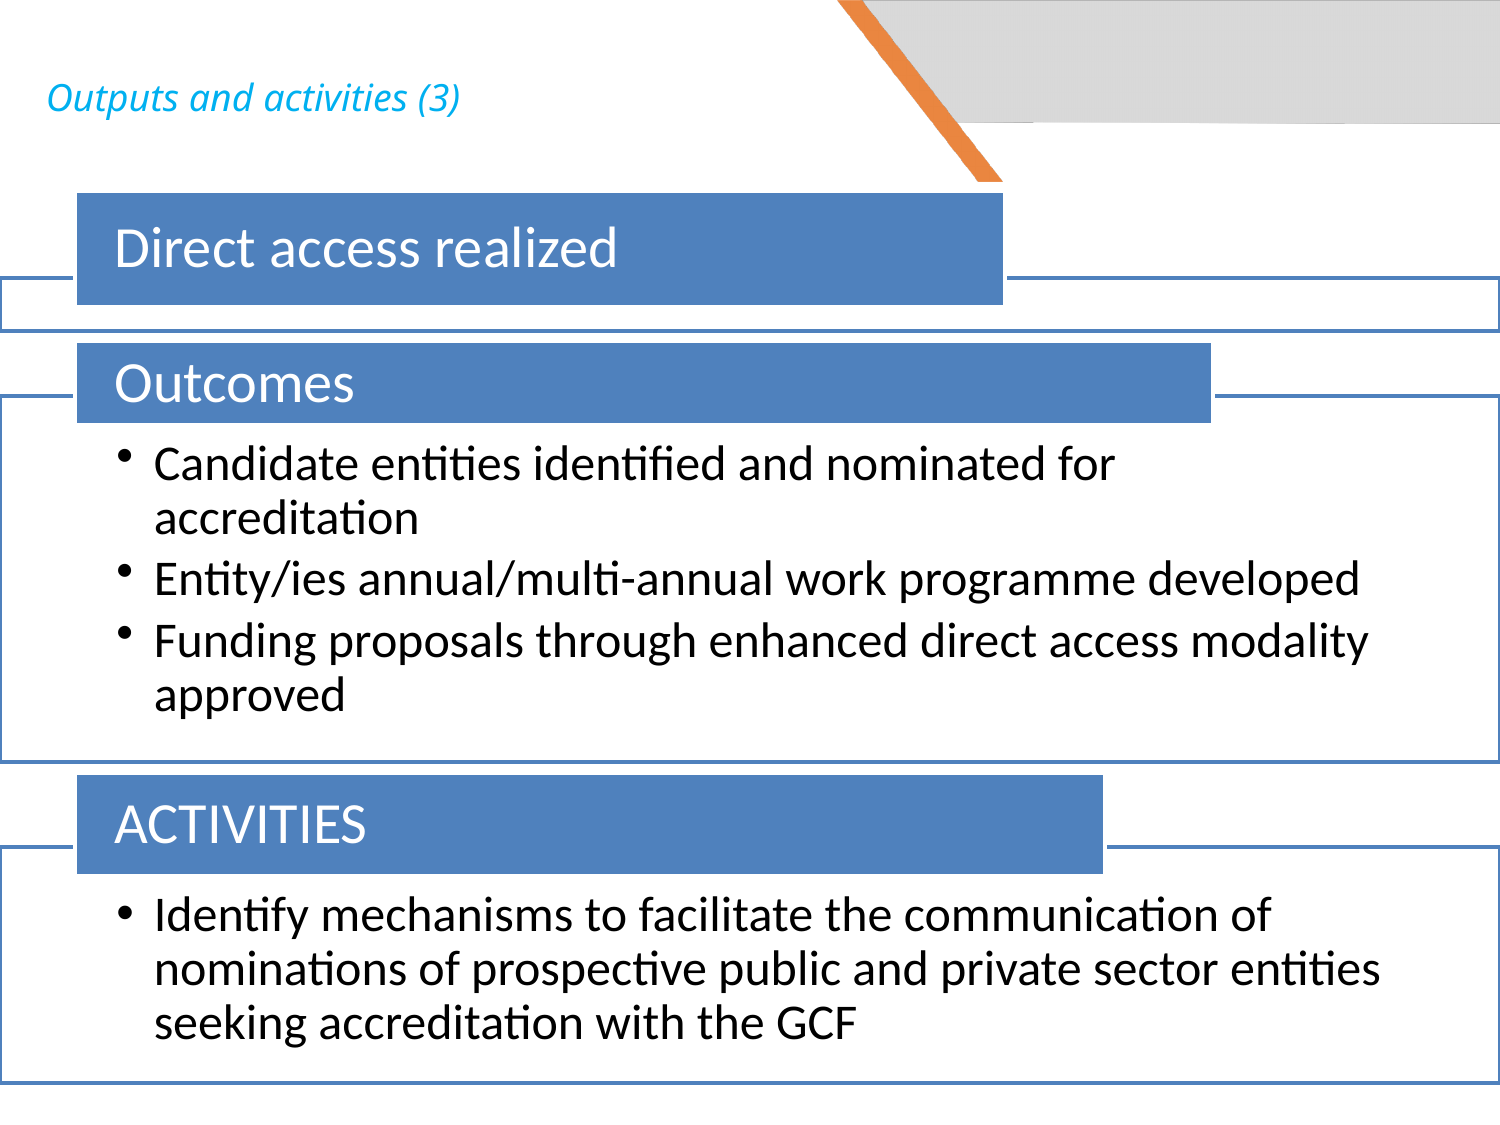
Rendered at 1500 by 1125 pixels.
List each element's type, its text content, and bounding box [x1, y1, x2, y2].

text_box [0, 184, 1500, 1090]
title Outputs and activities (3) [30, 16, 994, 128]
picture [837, 0, 1500, 182]
